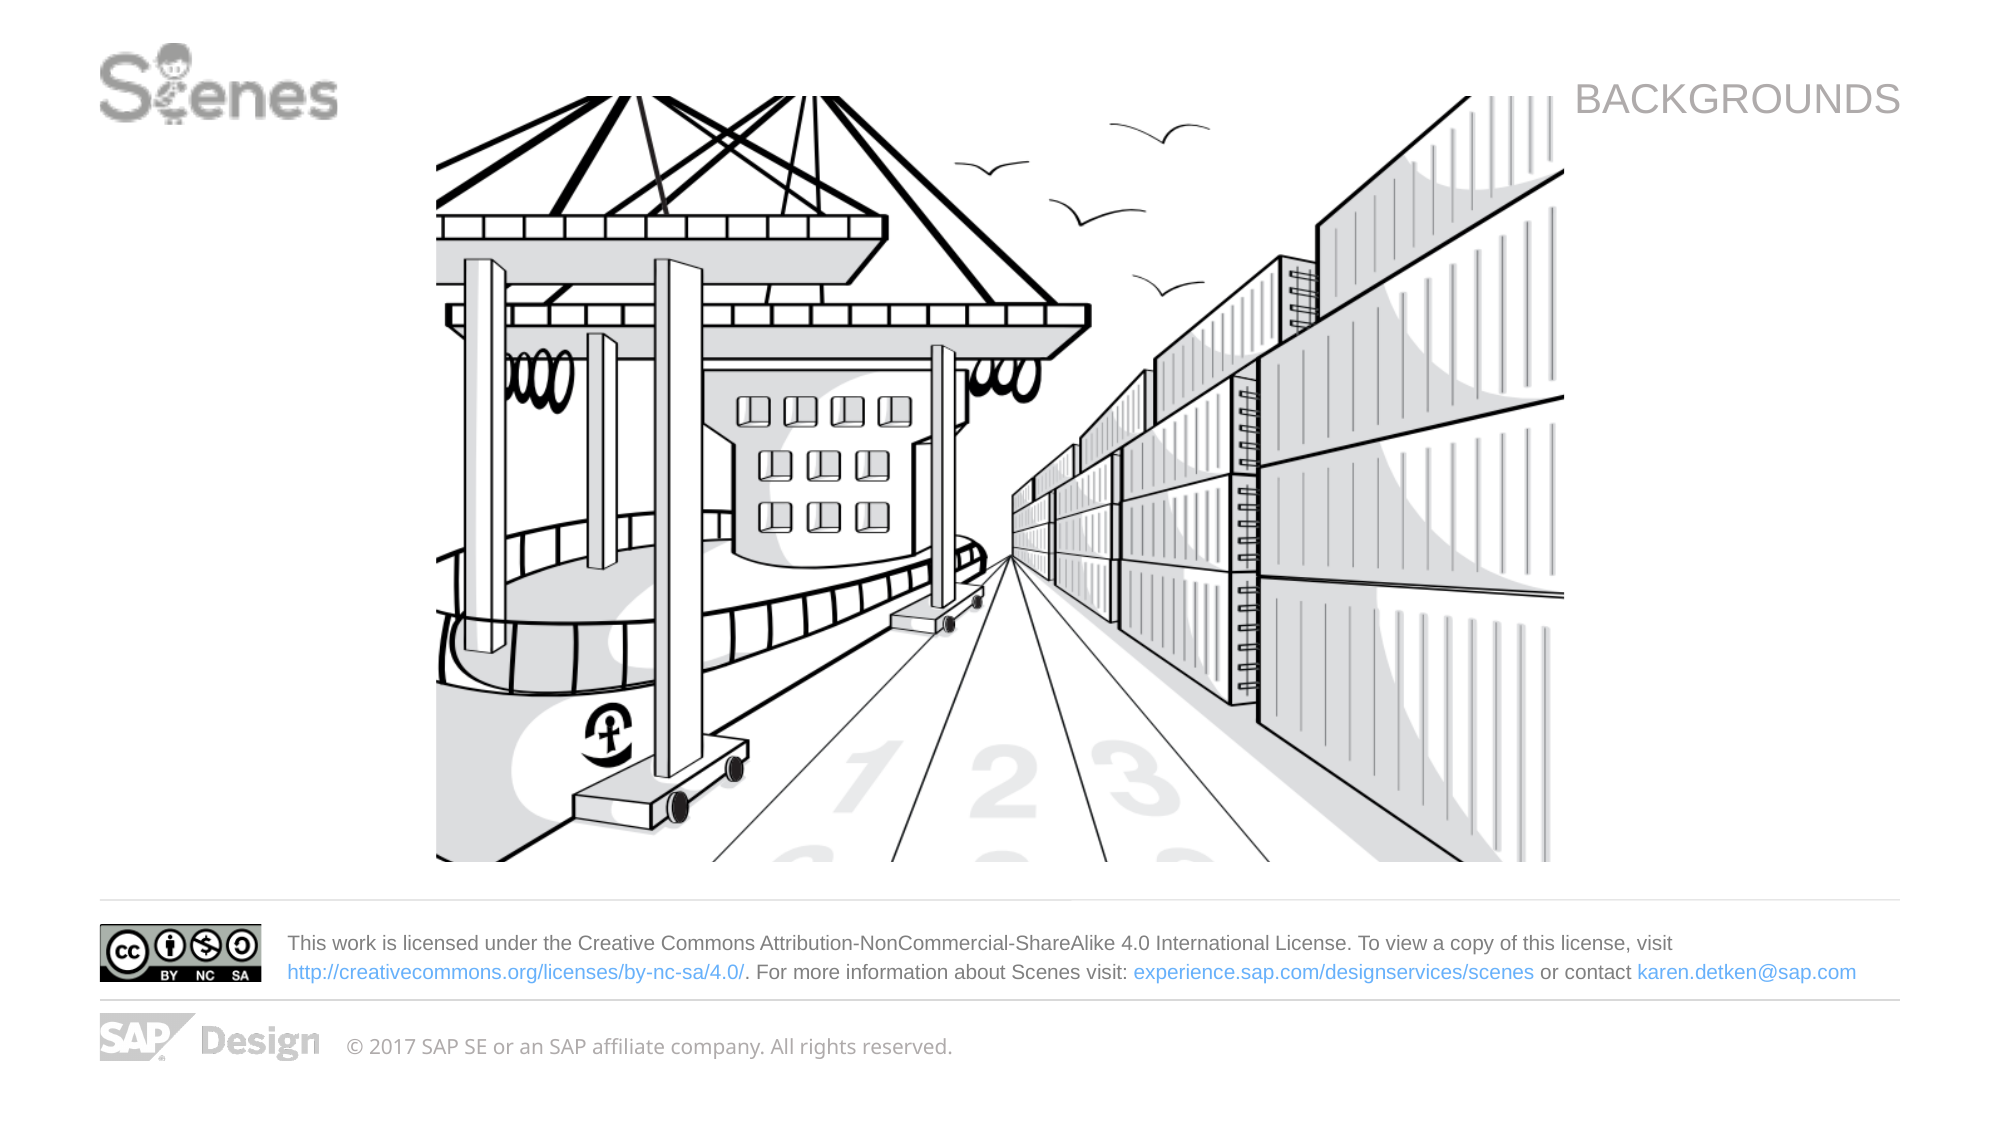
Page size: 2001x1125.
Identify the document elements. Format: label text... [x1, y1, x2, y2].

title BACKGROUNDS [1001, 77, 1902, 116]
picture [435, 96, 1565, 862]
